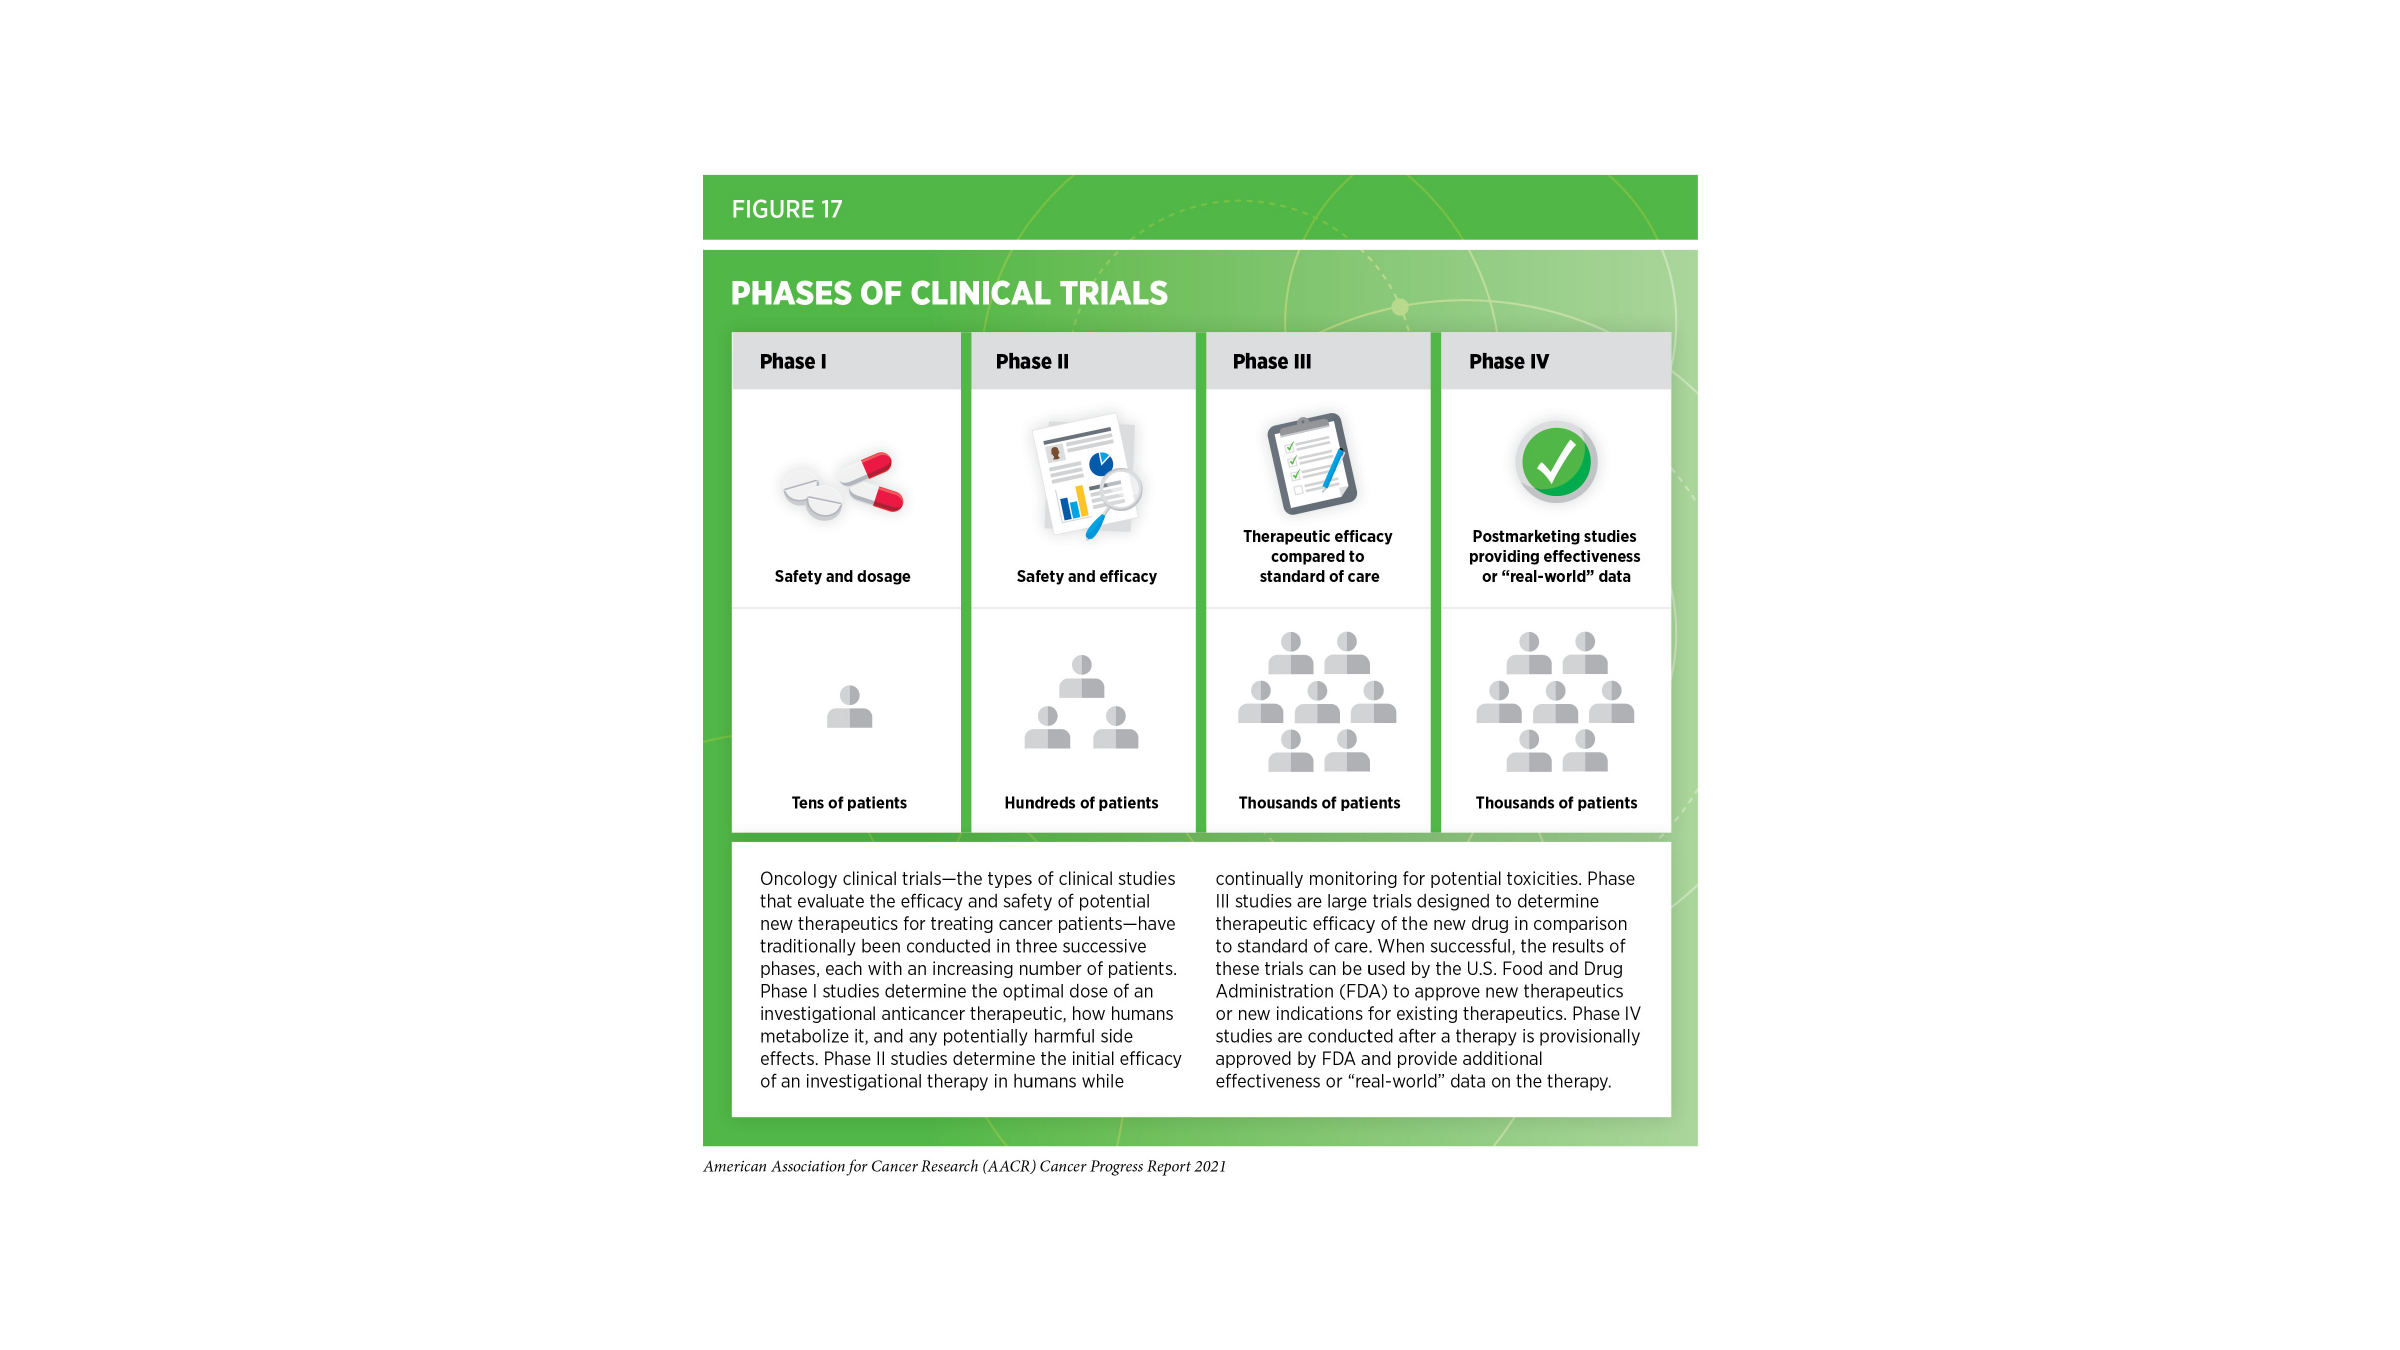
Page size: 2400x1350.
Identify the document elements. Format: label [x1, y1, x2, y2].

picture [693, 166, 1707, 1184]
